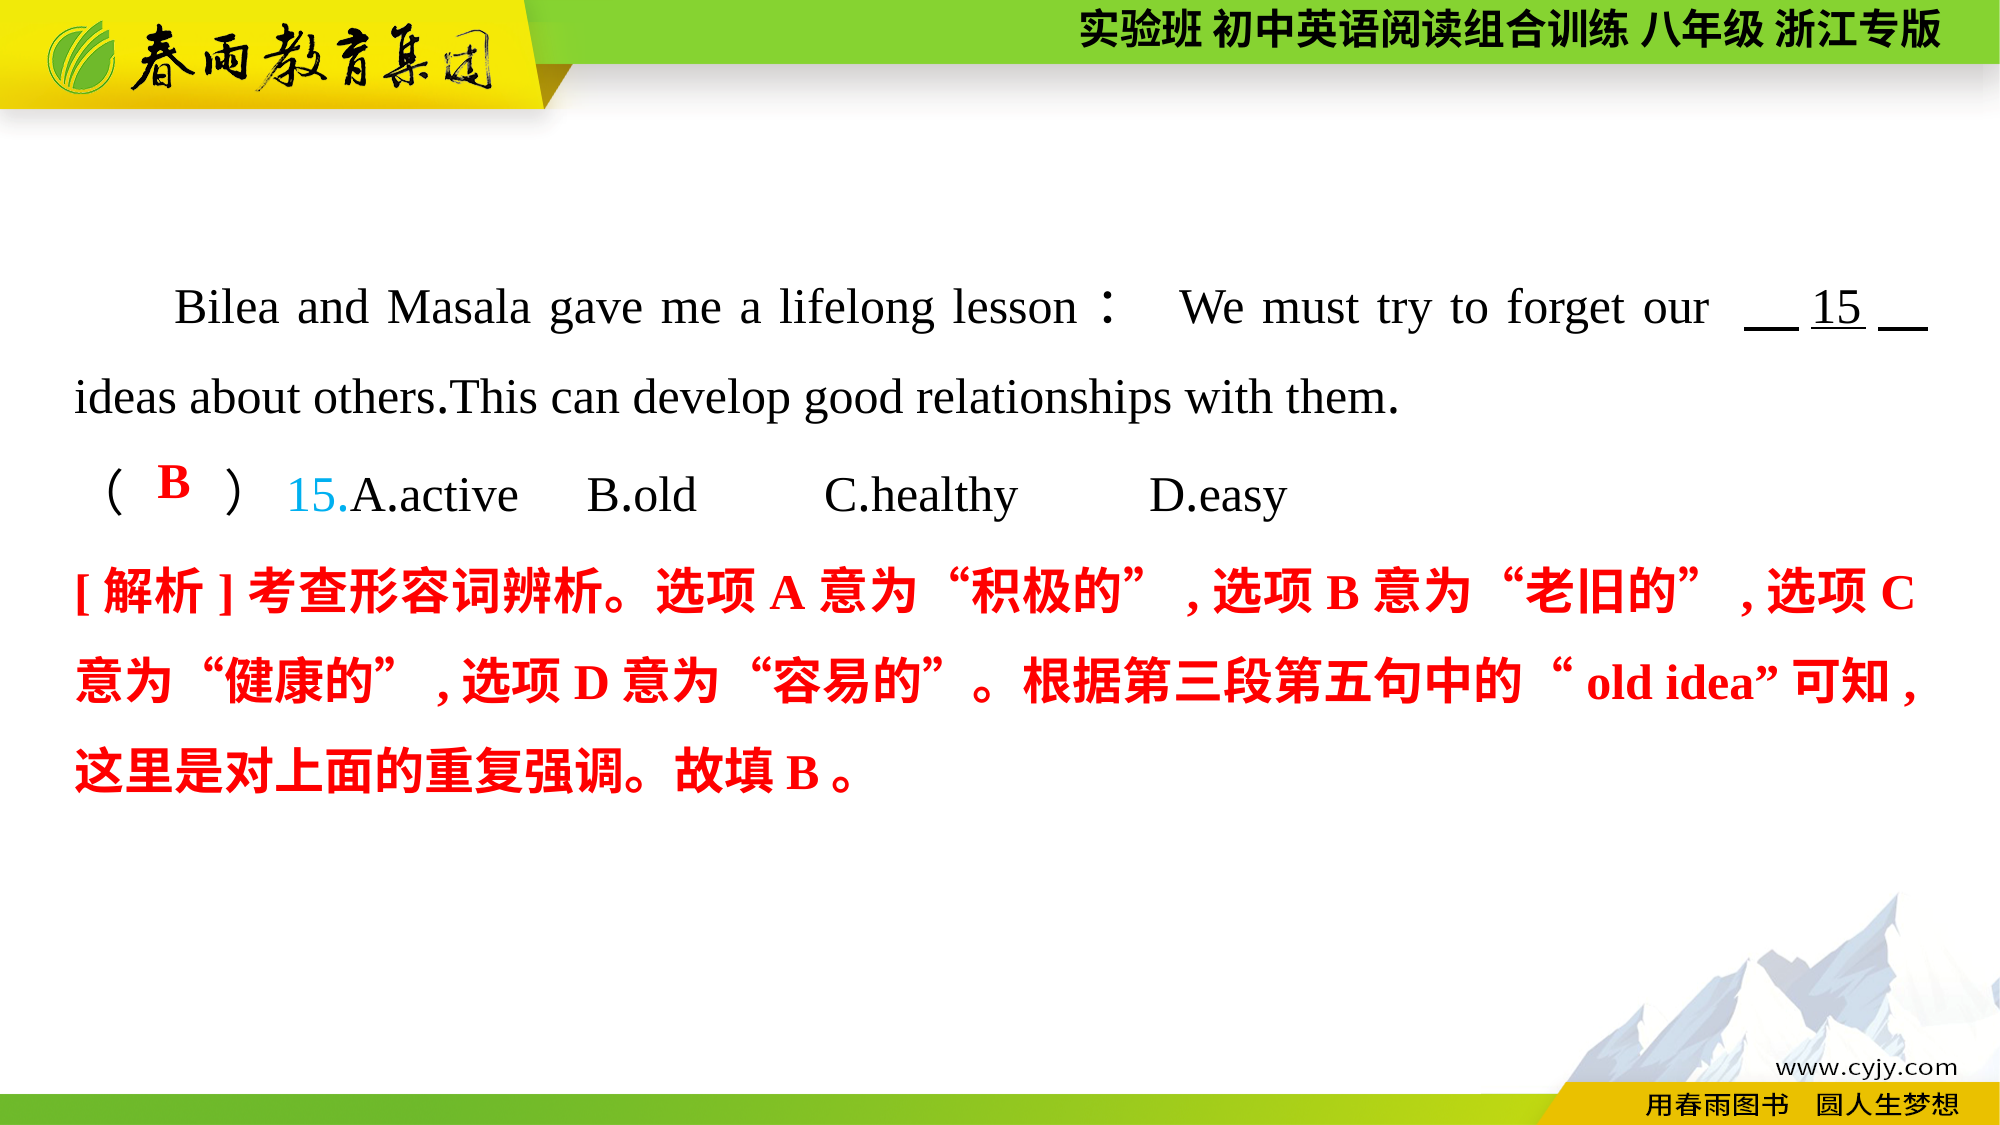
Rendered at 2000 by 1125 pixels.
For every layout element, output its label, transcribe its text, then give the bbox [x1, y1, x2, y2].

text_box B [142, 440, 206, 516]
picture [0, 0, 2000, 1125]
list Bilea and Masala gave me a lifelong lesson： We must try to forget our 15 ideas about others.This can develop good relationships with them. [59, 235, 1944, 422]
text_box （ ）15.A.active B.old C.healthy D.easy [59, 423, 1944, 529]
text_box [解析]考查形容词辨析。选项A意为“积极的”,选项B意为“老旧的”,选项C意为“健康的”,选项D意为“容易的”。根据第三段第五句中的“old idea”可知,这里是对上面的重复强调。故填B。 [59, 529, 1944, 808]
